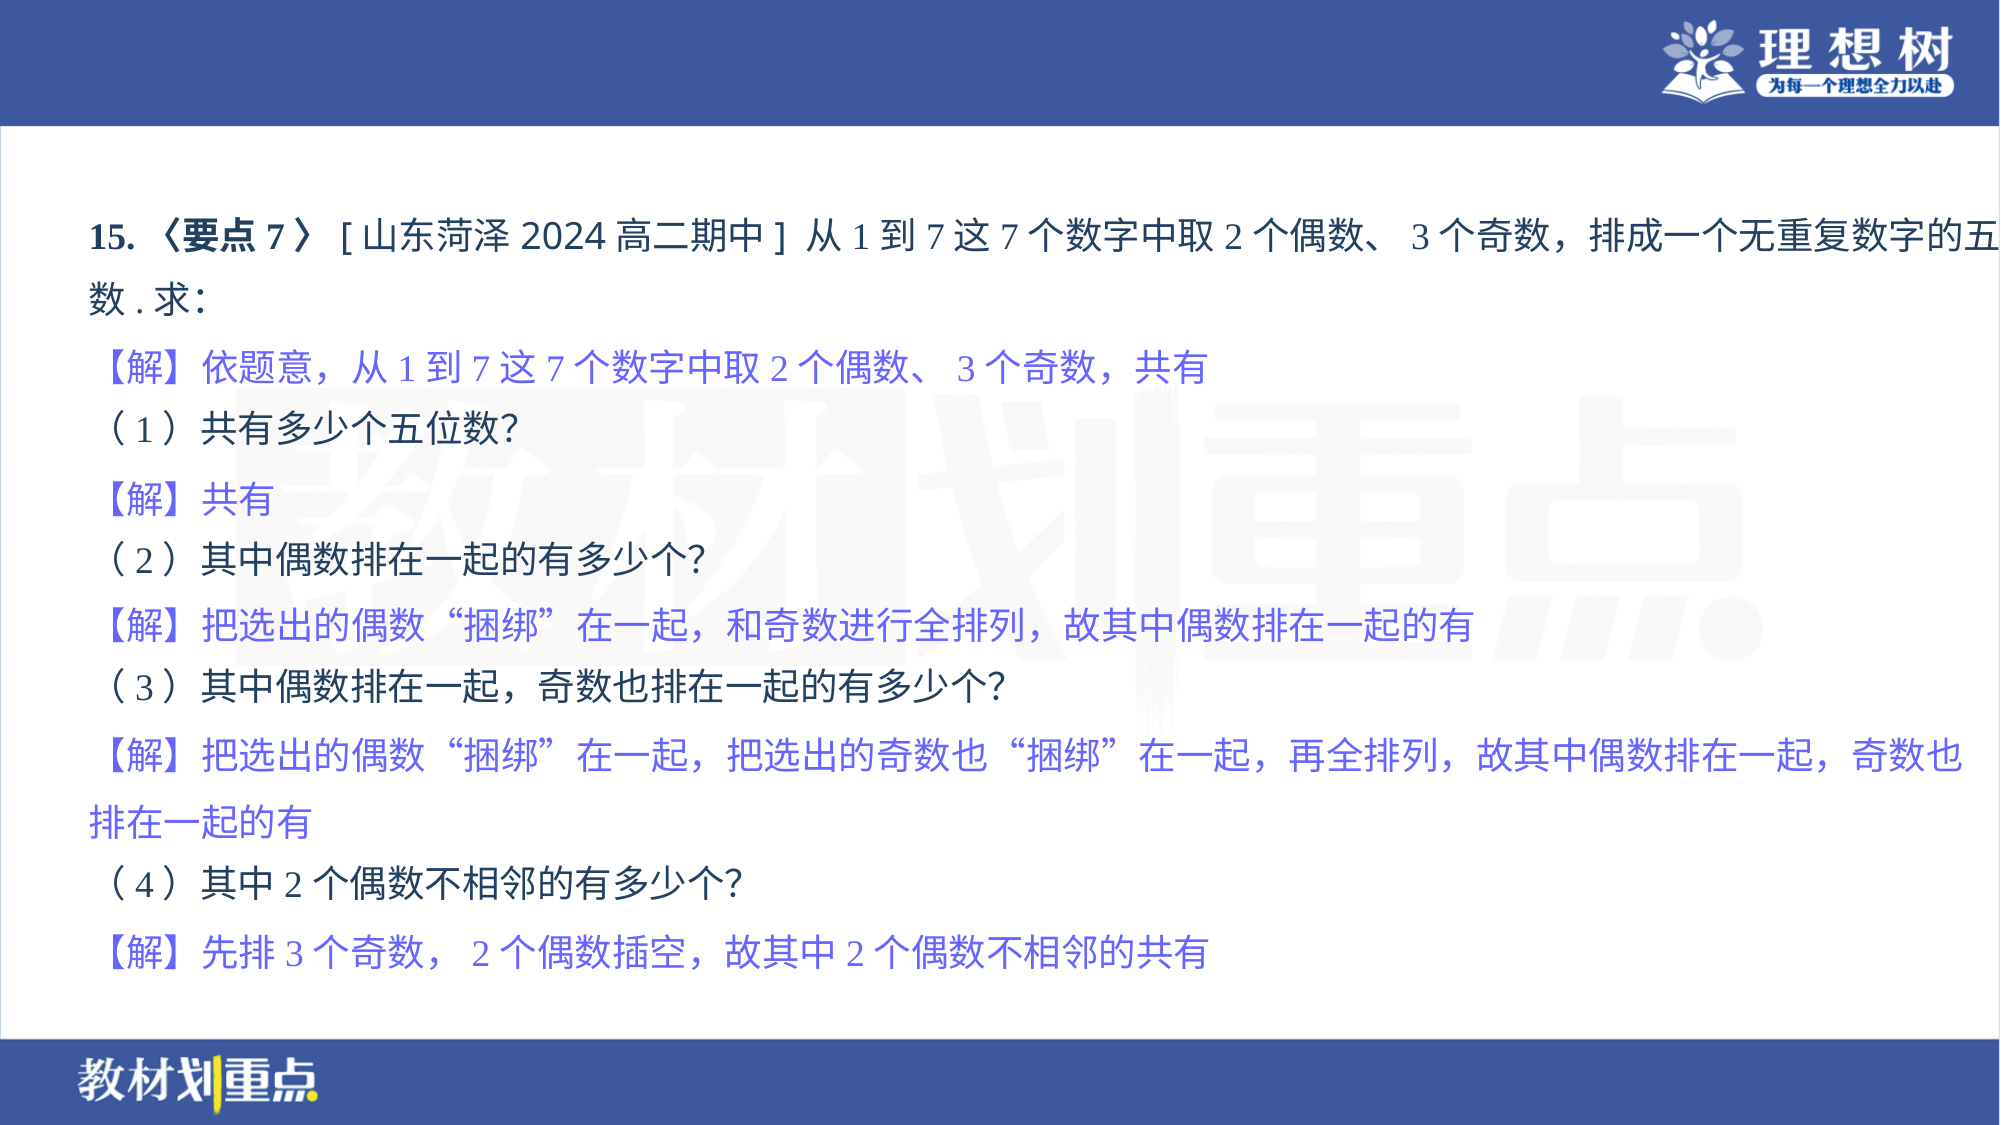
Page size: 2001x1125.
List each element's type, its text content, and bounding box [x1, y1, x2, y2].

text_box （4）其中2个偶数不相邻的有多少个？ [88, 838, 1911, 898]
text_box 15.〈要点7〉[山东菏泽2024高二期中] 从1到7这7个数字中取2个偶数、3个奇数，排成一个无重复数字的五位 数.求： [88, 187, 1911, 315]
text_box （3）其中偶数排在一起，奇数也排在一起的有多少个？ [88, 641, 1911, 701]
text_box （1）共有多少个五位数？ [88, 383, 1911, 444]
picture [0, 0, 2000, 1125]
text_box （2）其中偶数排在一起的有多少个？ [88, 514, 1911, 574]
